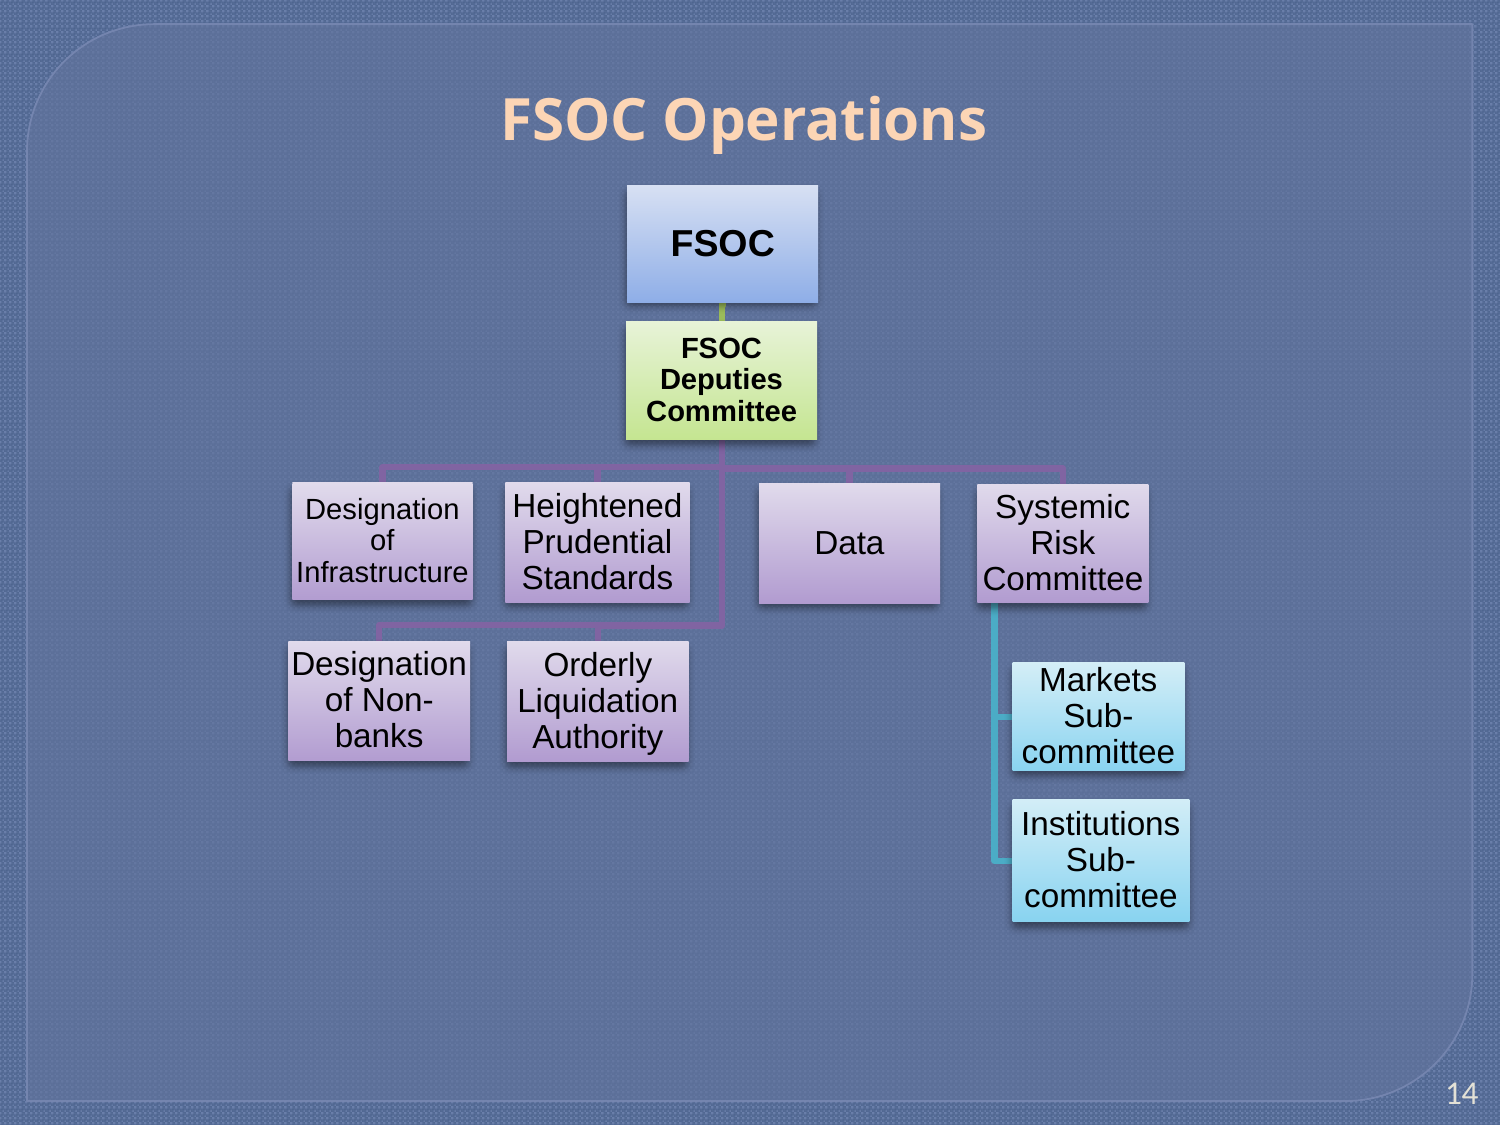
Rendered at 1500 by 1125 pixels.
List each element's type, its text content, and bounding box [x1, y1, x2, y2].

text_box FSOC Operations [137, 75, 1350, 133]
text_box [99, 134, 1388, 1063]
slide_number 14 [1417, 1068, 1494, 1114]
